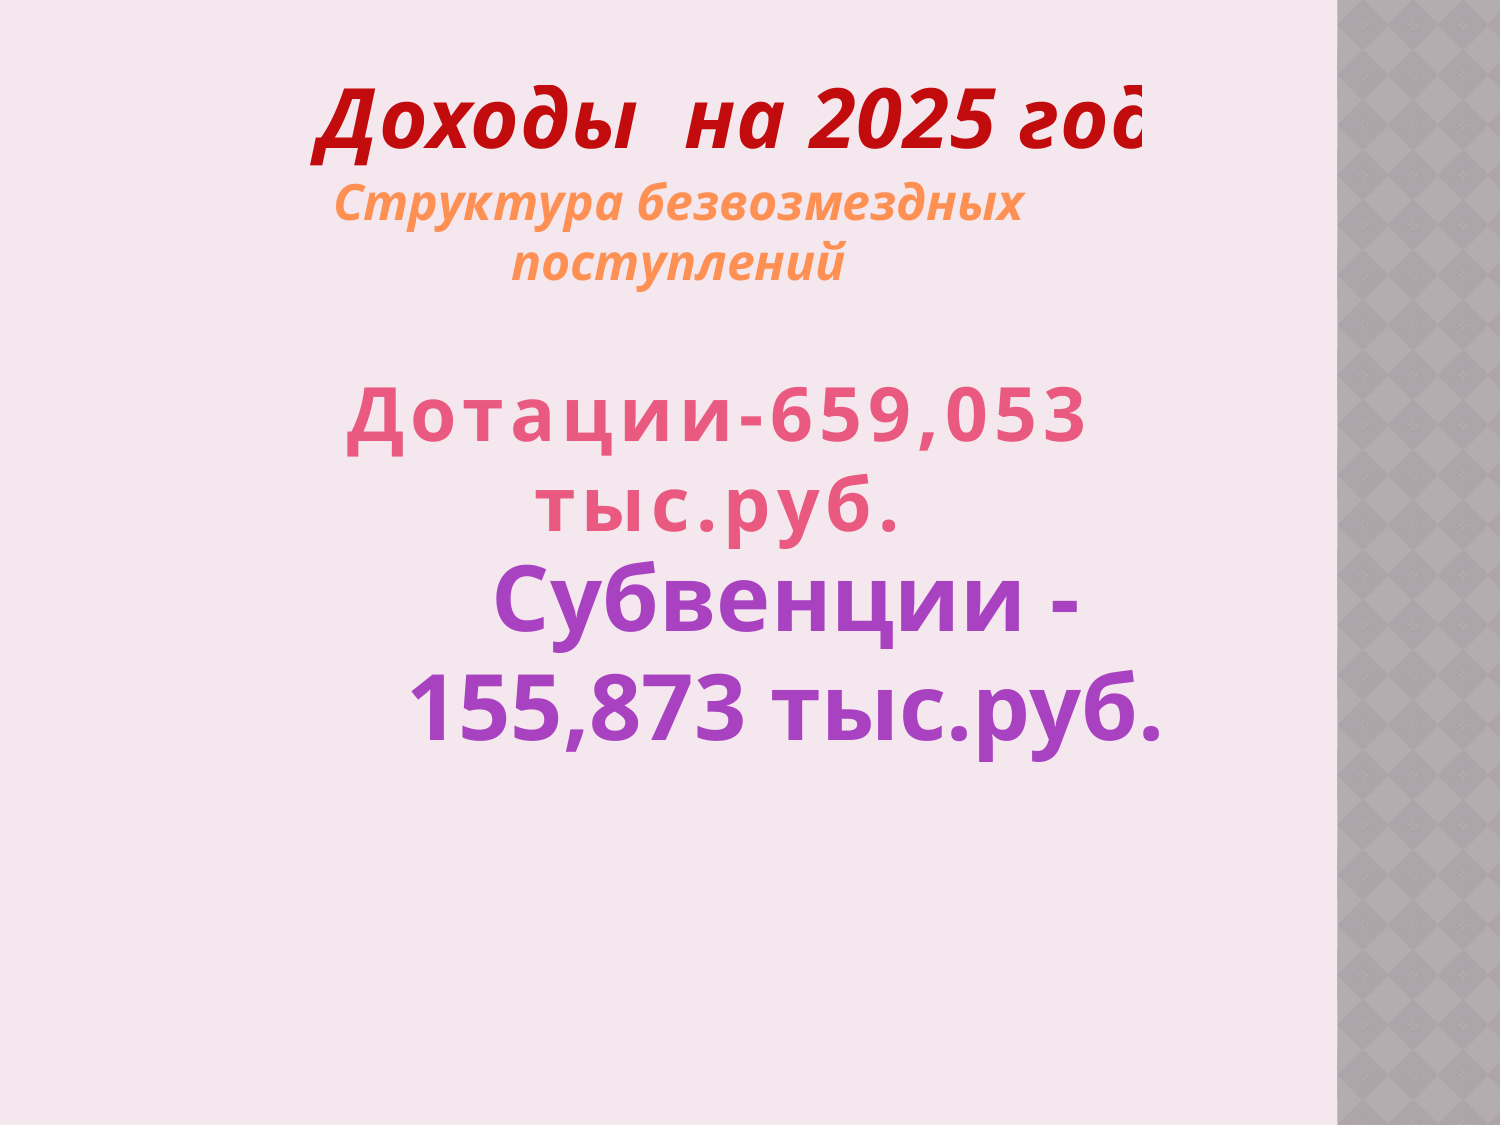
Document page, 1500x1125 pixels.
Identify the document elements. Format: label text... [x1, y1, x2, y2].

text_box Доходы на 2025 год [66, 43, 1414, 188]
text_box Субвенции -155,873 тыс.руб. [329, 421, 1243, 767]
text_box Структура безвозмездных поступлений [185, 155, 1172, 246]
text_box Дотации-659,053 тыс.руб. [140, 269, 1301, 715]
